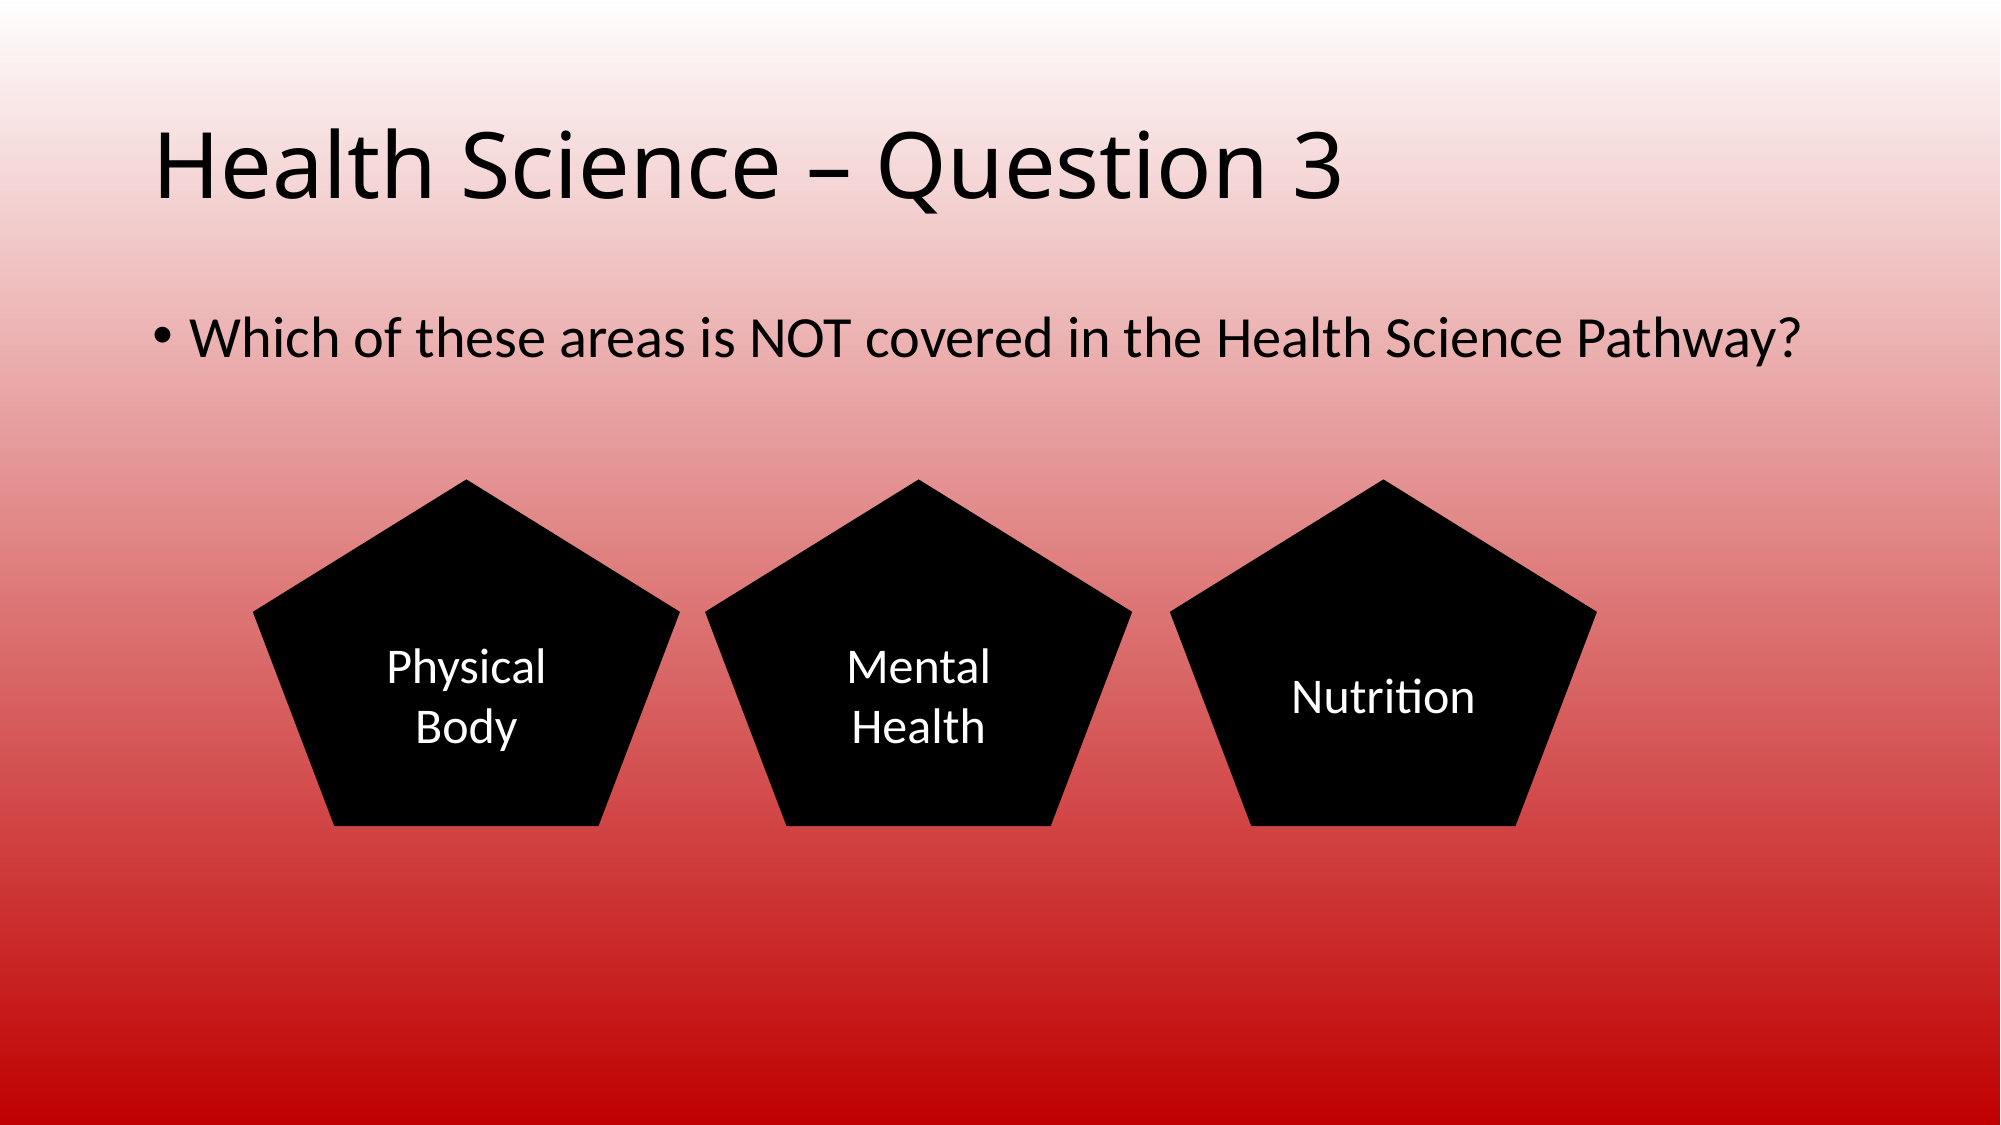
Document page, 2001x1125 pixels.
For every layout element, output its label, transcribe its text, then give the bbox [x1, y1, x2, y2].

text_box Nutrition [1168, 478, 1599, 828]
text_box Physical Body [251, 478, 682, 828]
list Which of these areas is NOT covered in the Health Science Pathway? [137, 299, 1863, 1014]
title Health Science – Question 3 [137, 59, 1863, 278]
text_box Mental Health [703, 478, 1134, 828]
